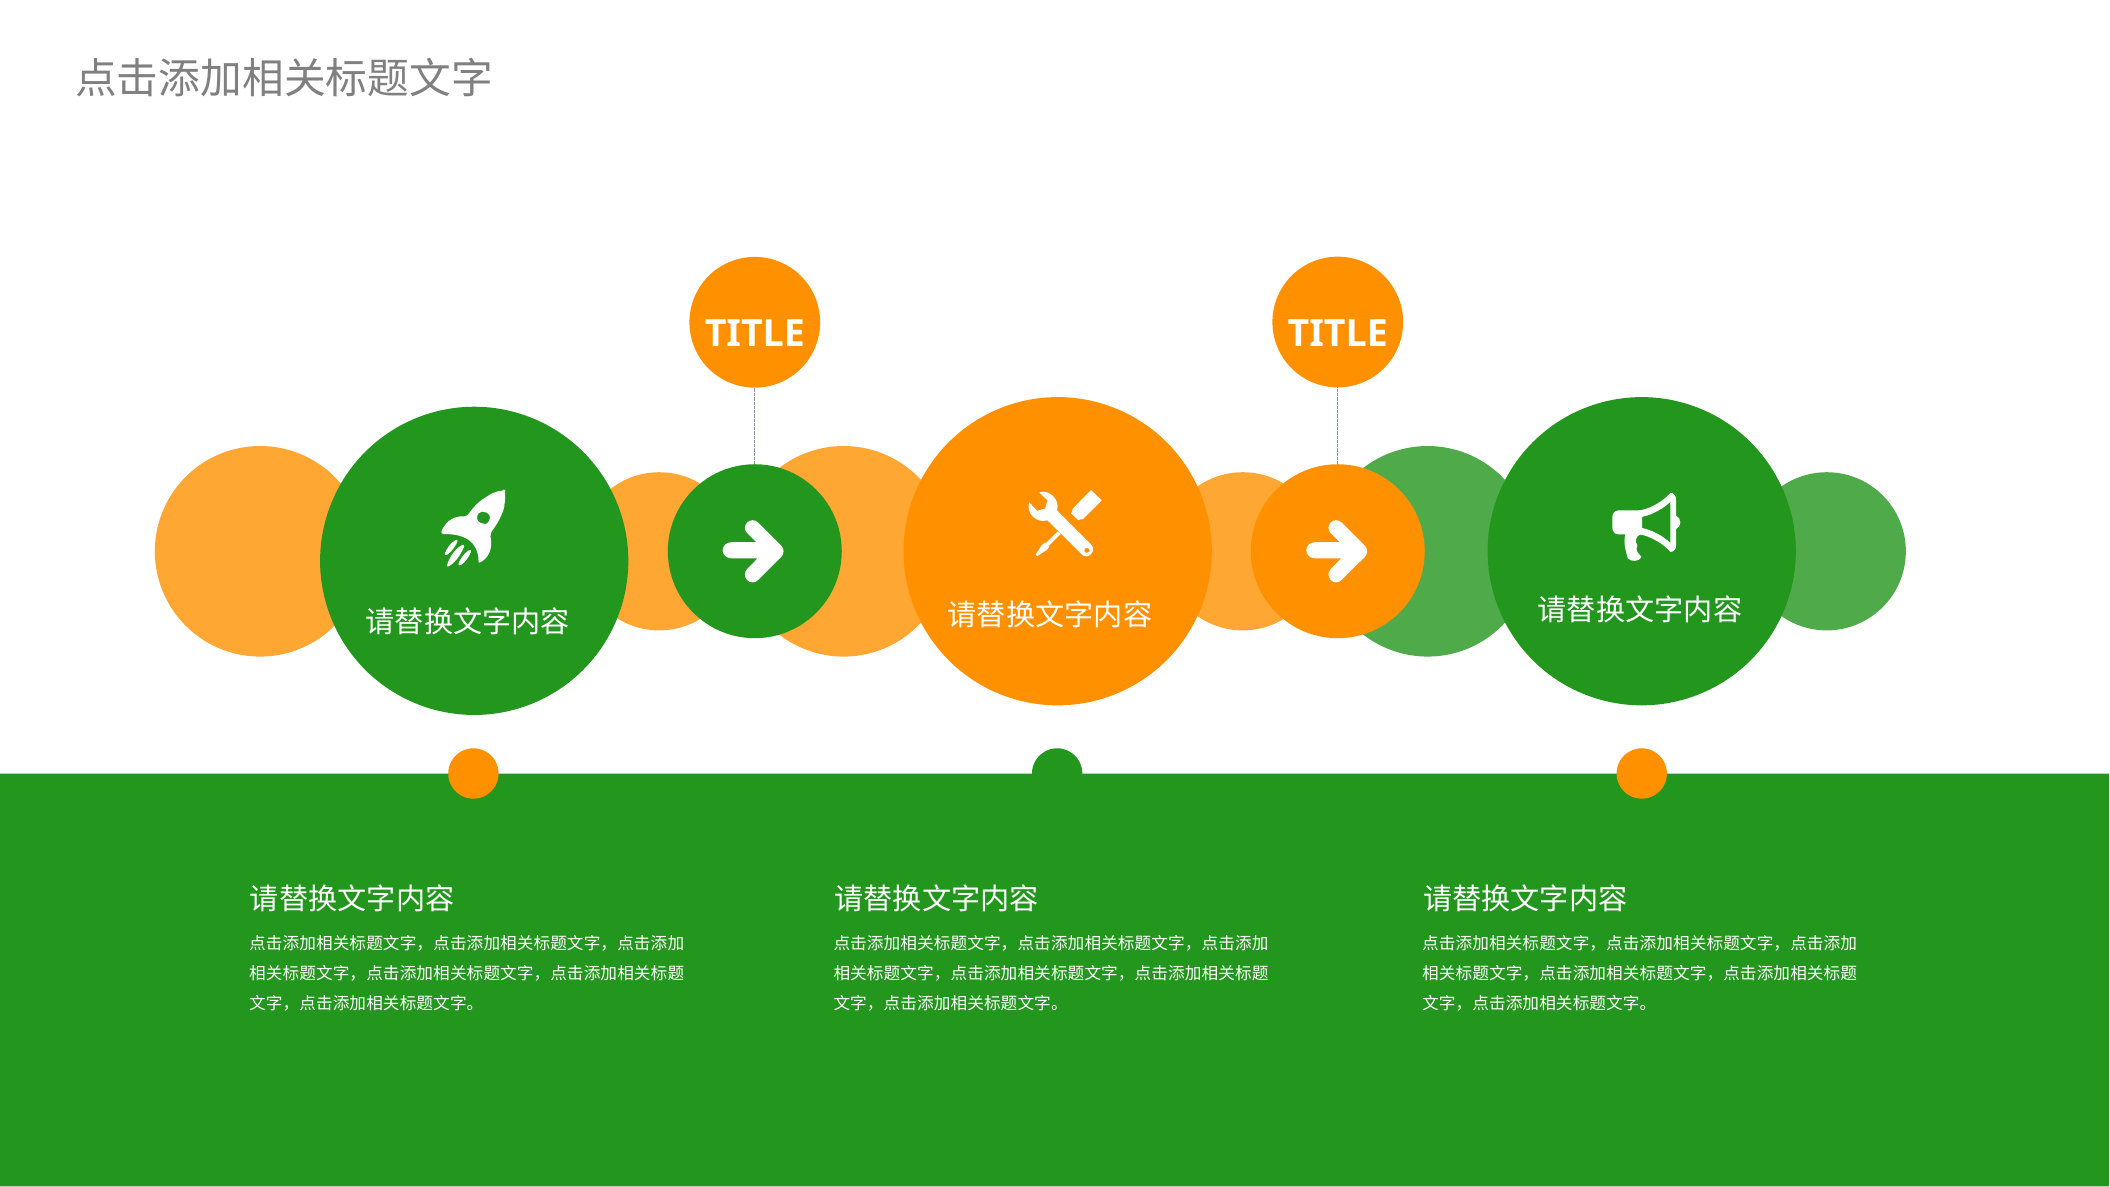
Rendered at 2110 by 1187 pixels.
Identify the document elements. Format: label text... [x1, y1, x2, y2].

text_box [0, 773, 2110, 1187]
text_box [1030, 747, 1084, 800]
text_box [1615, 747, 1668, 800]
text_box 请替换文字内容 [1408, 865, 1643, 923]
text_box [447, 747, 500, 800]
text_box 点击添加相关标题文字 [59, 44, 563, 107]
text_box 点击添加相关标题文字，点击添加相关标题文字，点击添加相关标题文字，点击添加相关标题文字，点击添加相关标题文字，点击添加相关标题文字。 [234, 915, 713, 1020]
text_box 点击添加相关标题文字，点击添加相关标题文字，点击添加相关标题文字，点击添加相关标题文字，点击添加相关标题文字，点击添加相关标题文字。 [818, 915, 1297, 1020]
text_box 请替换文字内容 [819, 865, 1055, 923]
text_box 请替换文字内容 [235, 865, 470, 923]
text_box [154, 256, 1906, 716]
text_box 点击添加相关标题文字，点击添加相关标题文字，点击添加相关标题文字，点击添加相关标题文字，点击添加相关标题文字，点击添加相关标题文字。 [1407, 915, 1886, 1020]
